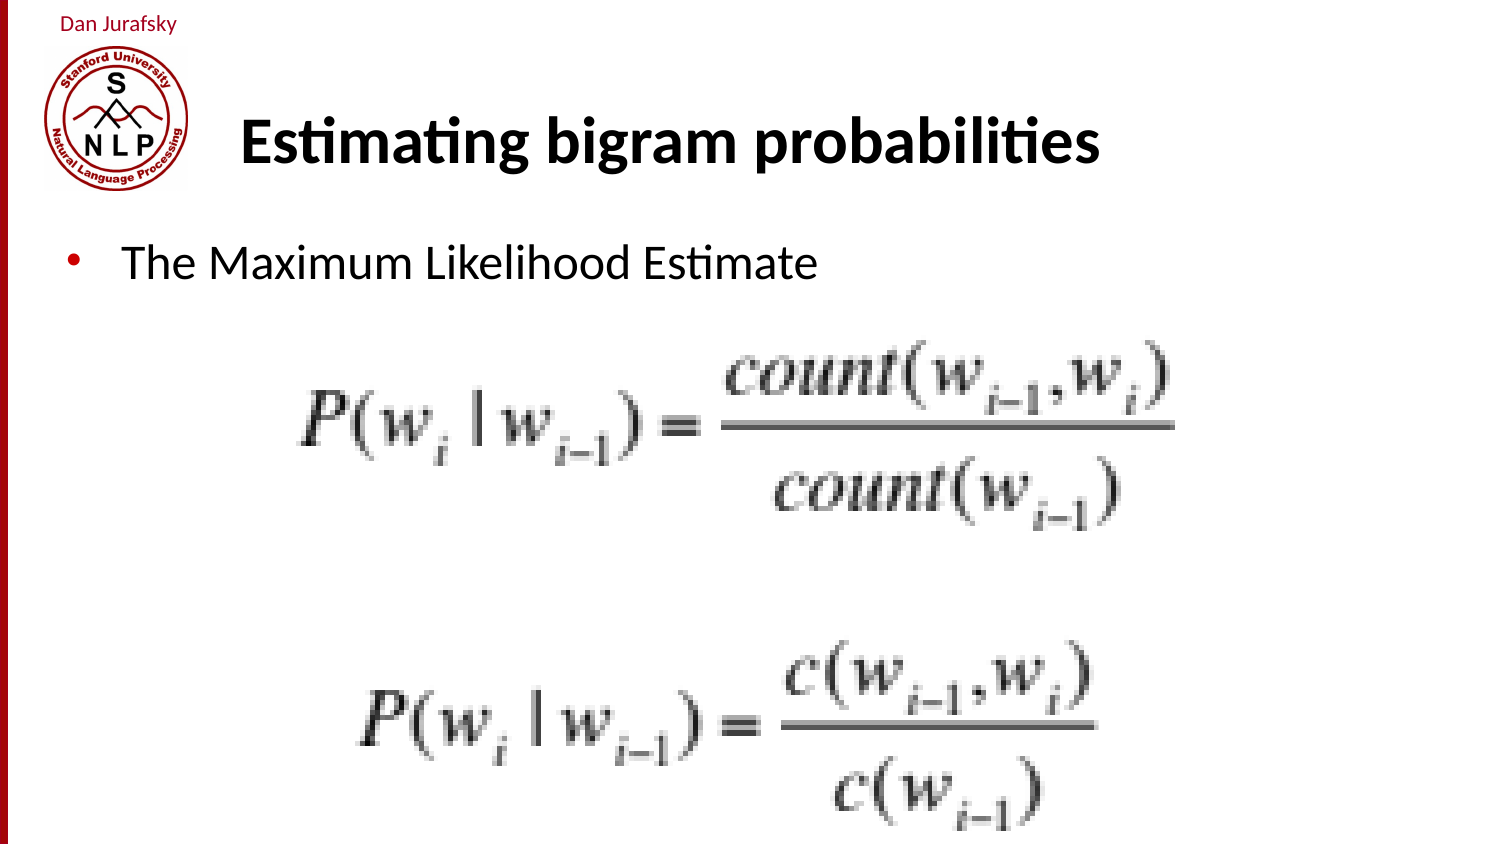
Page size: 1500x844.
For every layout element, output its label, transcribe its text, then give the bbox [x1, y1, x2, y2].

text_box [287, 325, 1176, 532]
list The Maximum Likelihood Estimate [50, 221, 1450, 769]
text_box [345, 625, 1099, 832]
title Estimating bigram probabilities [225, 62, 1450, 185]
picture [44, 46, 188, 191]
